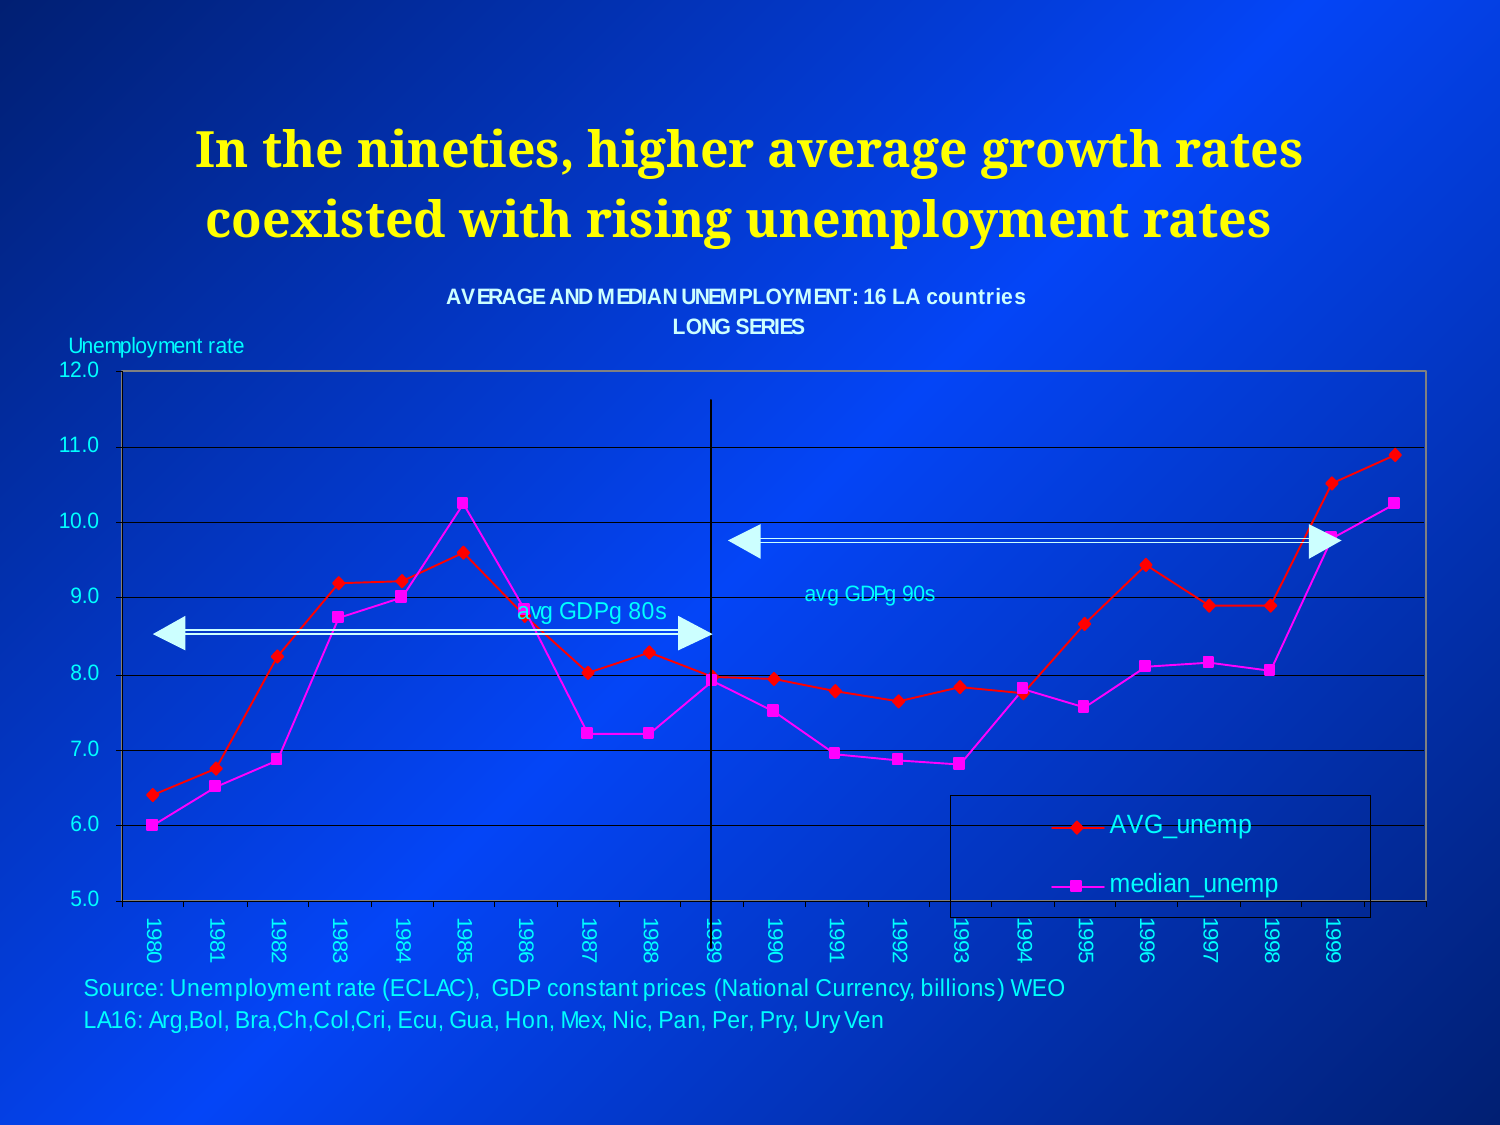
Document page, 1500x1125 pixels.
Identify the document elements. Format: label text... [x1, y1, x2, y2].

title In the nineties, higher average growth rates coexisted with rising unemployment rates [112, 99, 1388, 249]
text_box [37, 251, 1438, 1073]
